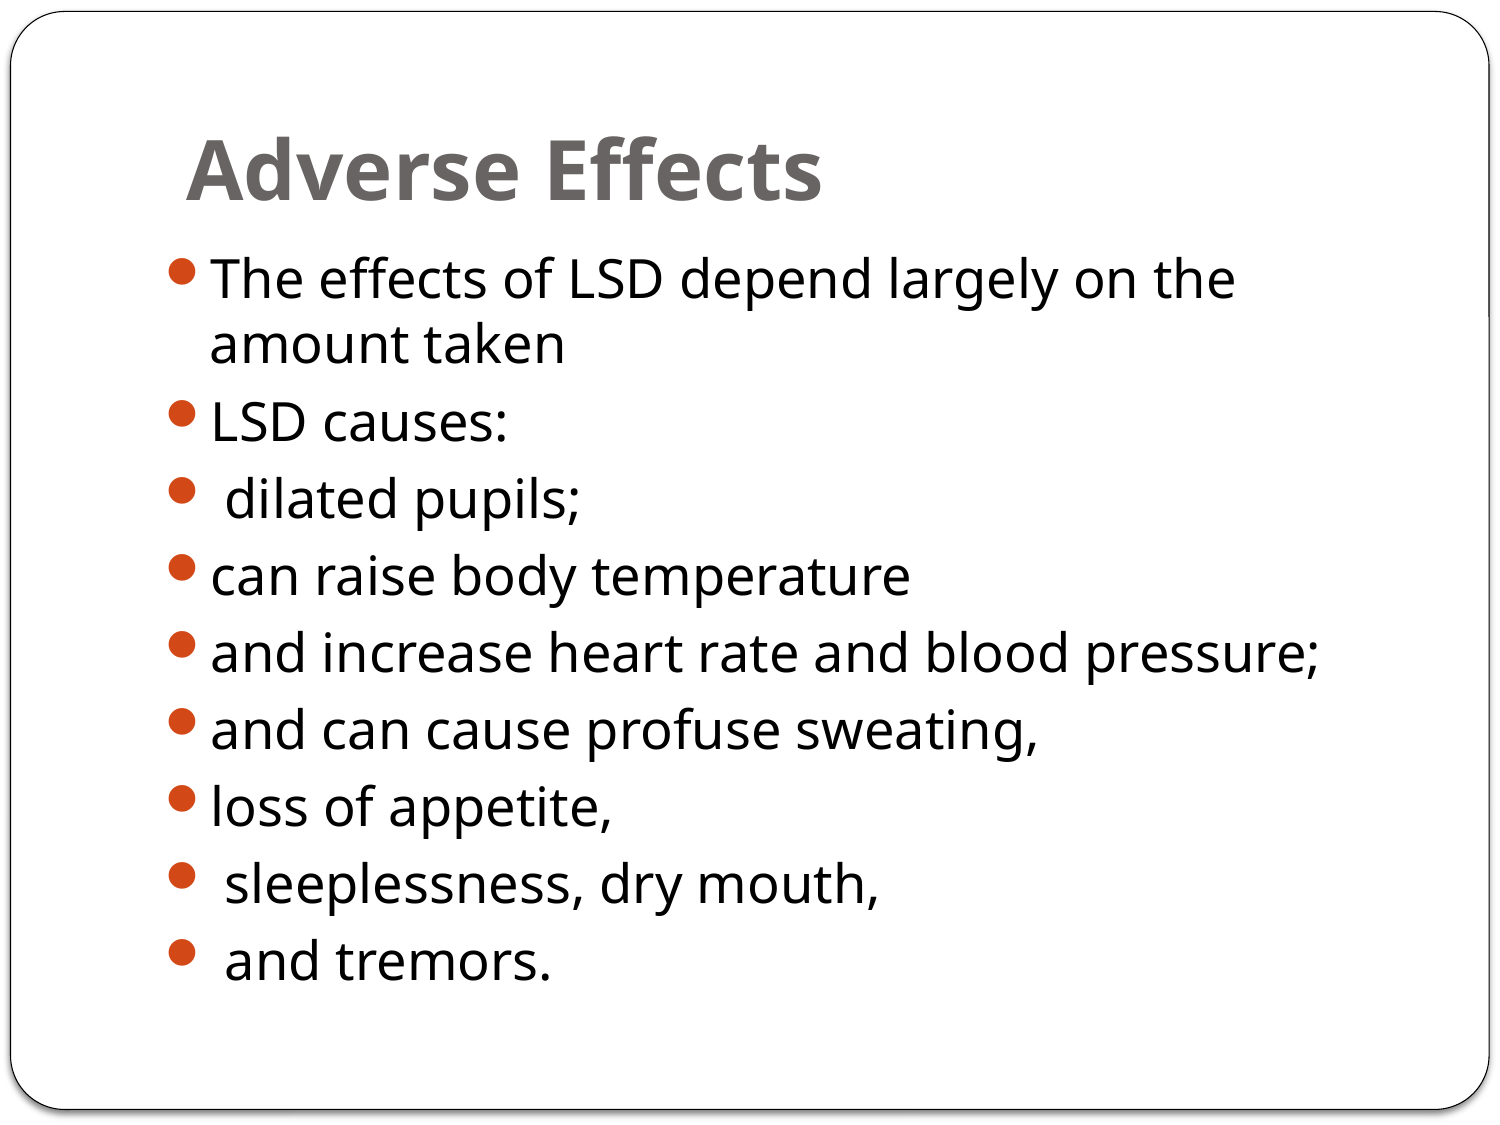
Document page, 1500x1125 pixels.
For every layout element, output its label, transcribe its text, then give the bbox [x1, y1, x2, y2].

list The effects of LSD depend largely on the amount taken LSD causes: dilated pupils; can raise body temperature and increase heart rate and blood pressure; and can cause profuse sweating, loss of appetite, sleeplessness, dry mouth, and tremors. [150, 237, 1425, 988]
title Adverse Effects [150, 45, 1425, 233]
